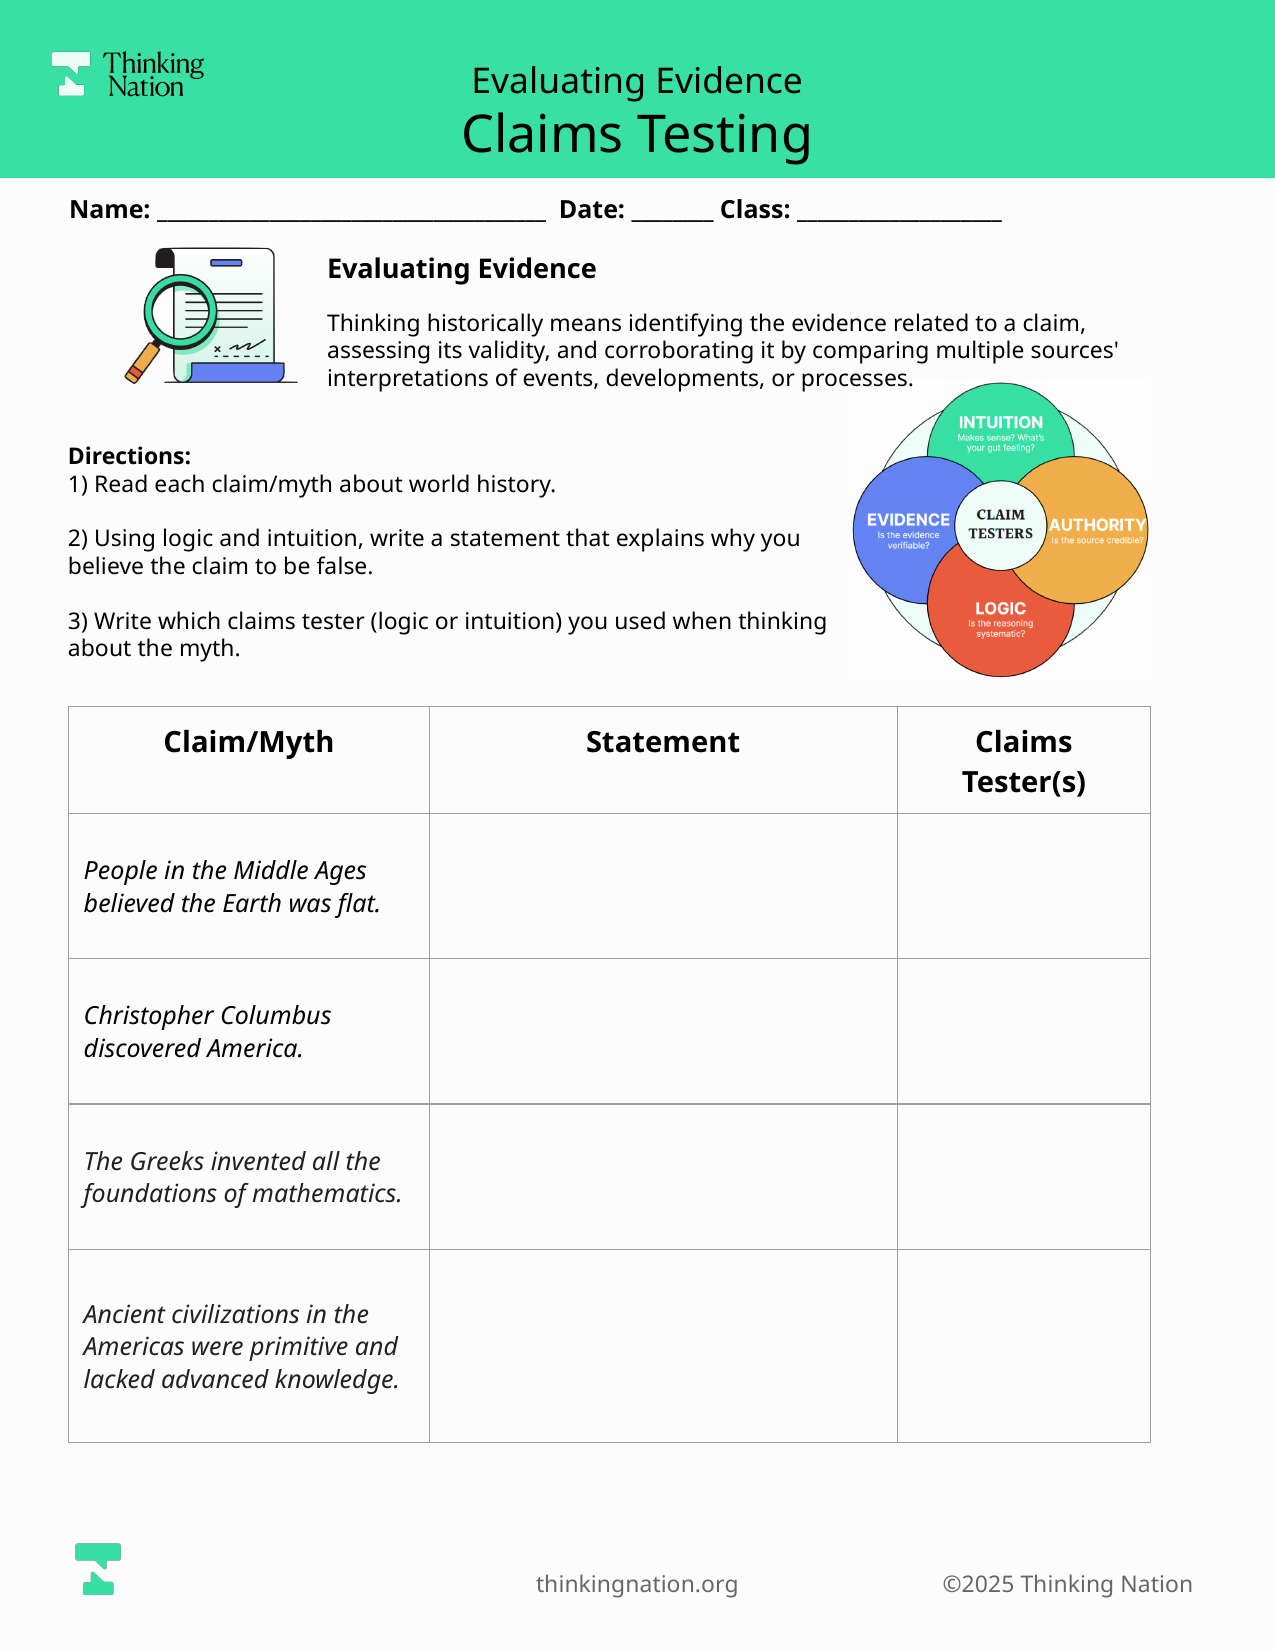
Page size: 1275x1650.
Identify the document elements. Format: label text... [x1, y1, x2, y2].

text_box Name: ______________________________________ Date: ________ Class: ____________________ [54, 178, 1221, 238]
table_cell [430, 1105, 897, 1249]
text_box thinkingnation.org [486, 1553, 789, 1605]
picture [113, 218, 309, 413]
table_cell People in the Middle Ages believed the Earth was flat. [69, 814, 429, 958]
table_header Claims Tester(s) [898, 707, 1150, 813]
text_box Directions: 1) Read each claim/myth about world history. 2) Using logic and intuition, write a statement that explains why you believe the claim to be false. 3) Write which claims tester (logic or intuition) you used when thinking about the myth. [52, 426, 843, 677]
table_cell [898, 1105, 1150, 1249]
table_cell [430, 959, 897, 1103]
picture [62, 1533, 134, 1605]
table_cell The Greeks invented all the foundations of mathematics. [69, 1105, 429, 1249]
table_header Claim/Myth [69, 707, 429, 813]
table_cell [898, 1250, 1150, 1442]
table_cell [430, 814, 897, 958]
text_box Evaluating Evidence Claims Testing [0, 0, 1275, 179]
text_box Evaluating Evidence Thinking historically means identifying the evidence related to a claim, assessing its validity, and corroborating it by comparing multiple sources' interpretations of events, developments, or processes. [313, 238, 1201, 400]
table_cell Christopher Columbus discovered America. [69, 959, 429, 1103]
table_cell Ancient civilizations in the Americas were primitive and lacked advanced knowledge. [69, 1250, 429, 1442]
text_box ©2025 Thinking Nation [907, 1553, 1210, 1605]
table_cell [898, 959, 1150, 1103]
table_header Statement [430, 707, 897, 813]
picture [848, 381, 1152, 679]
table_cell [898, 814, 1150, 958]
picture [35, 37, 210, 110]
table_cell [430, 1250, 897, 1442]
